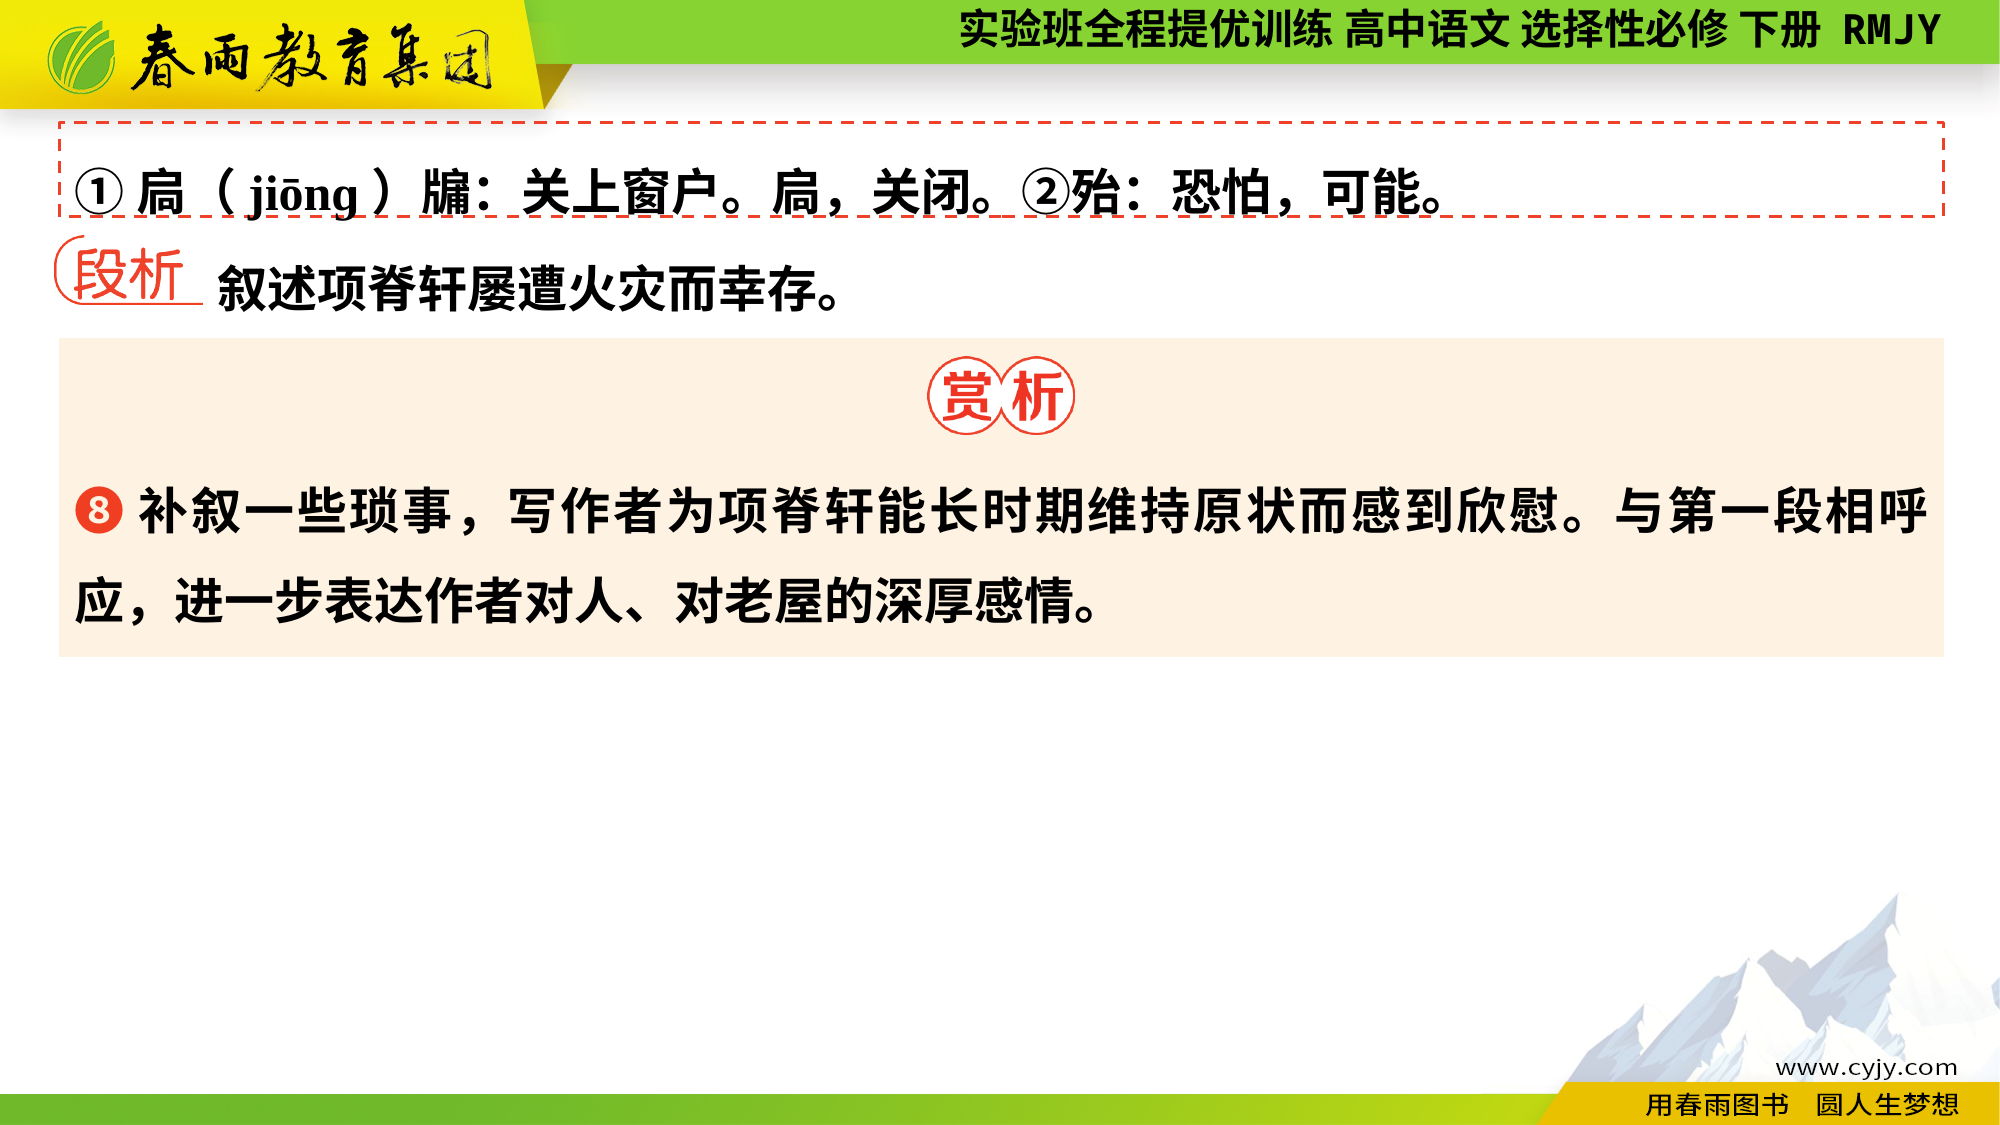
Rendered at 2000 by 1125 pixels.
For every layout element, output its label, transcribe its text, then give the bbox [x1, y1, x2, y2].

picture [0, 0, 2000, 1125]
list ①扃（jiōnɡ）牖：关上窗户。扃，关闭。②殆：恐怕，可能。 [59, 122, 1944, 217]
text_box 叙述项脊轩屡遭火灾而幸存。 [202, 219, 1944, 325]
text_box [58, 337, 1944, 658]
